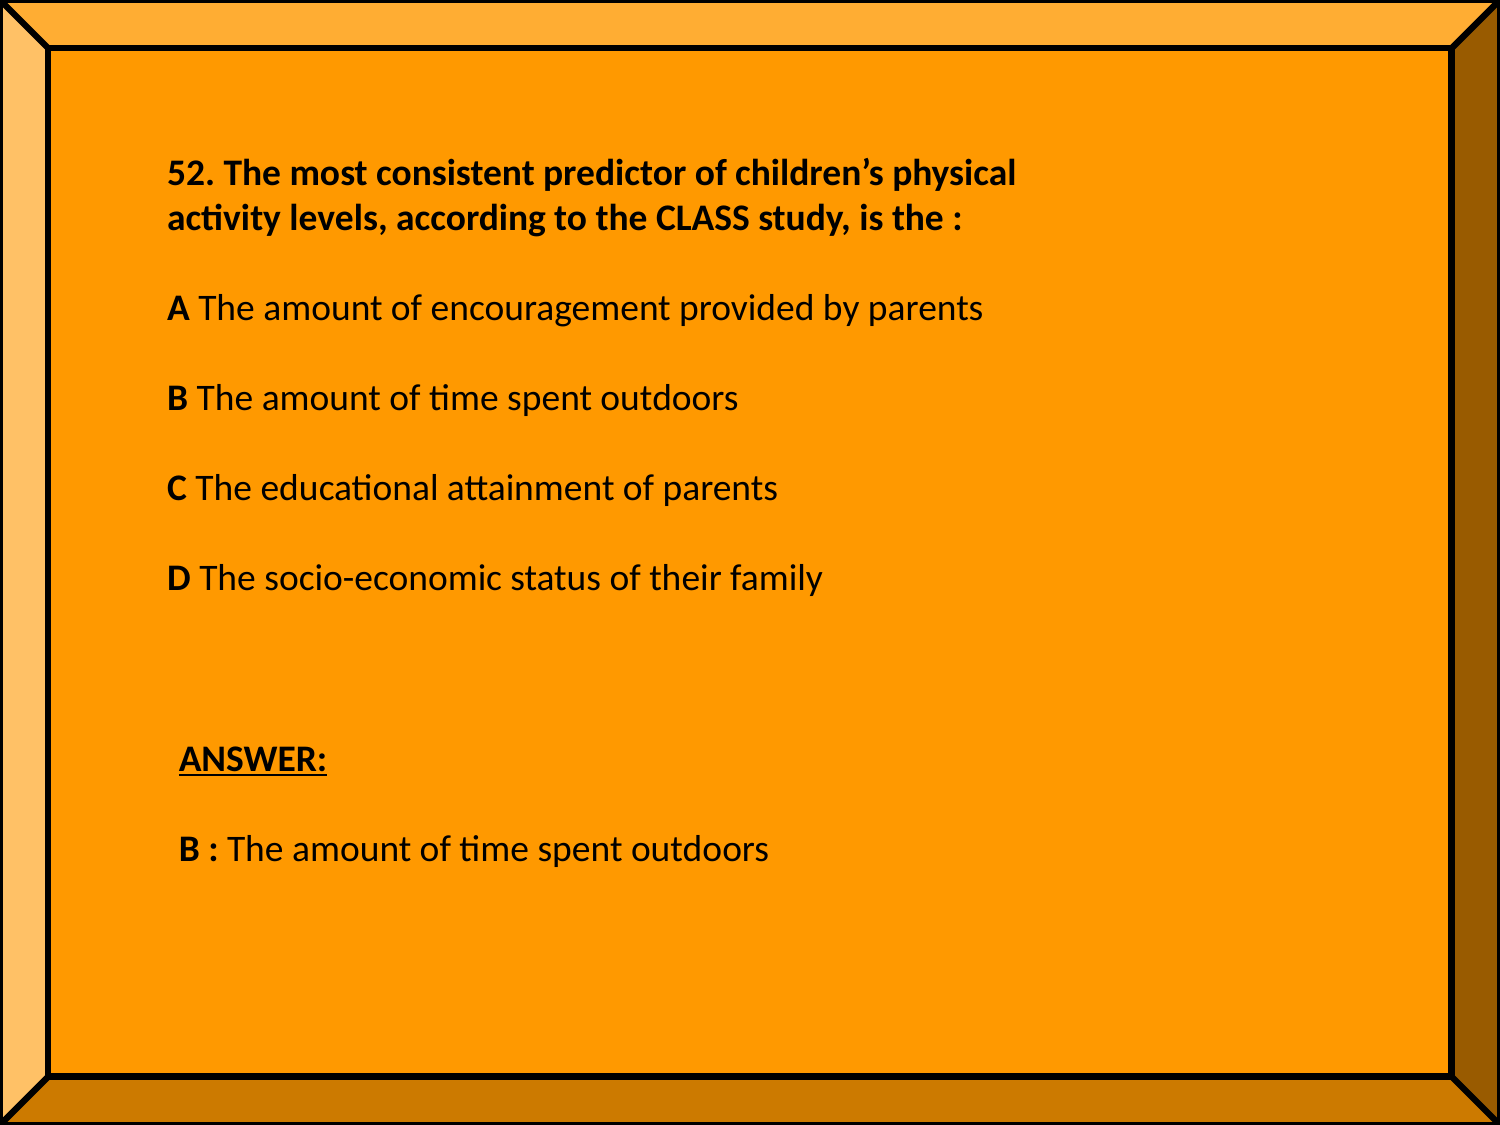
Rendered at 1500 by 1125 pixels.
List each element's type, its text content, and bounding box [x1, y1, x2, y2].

text_box ANSWER: B : The amount of time spent outdoors [163, 726, 914, 877]
text_box 52. The most consistent predictor of children’s physical activity levels, according to the CLASS study, is the : A The amount of encouragement provided by parents B The amount of time spent outdoors C The educational attainment of parents D The socio-economic status of their family [152, 140, 1102, 606]
